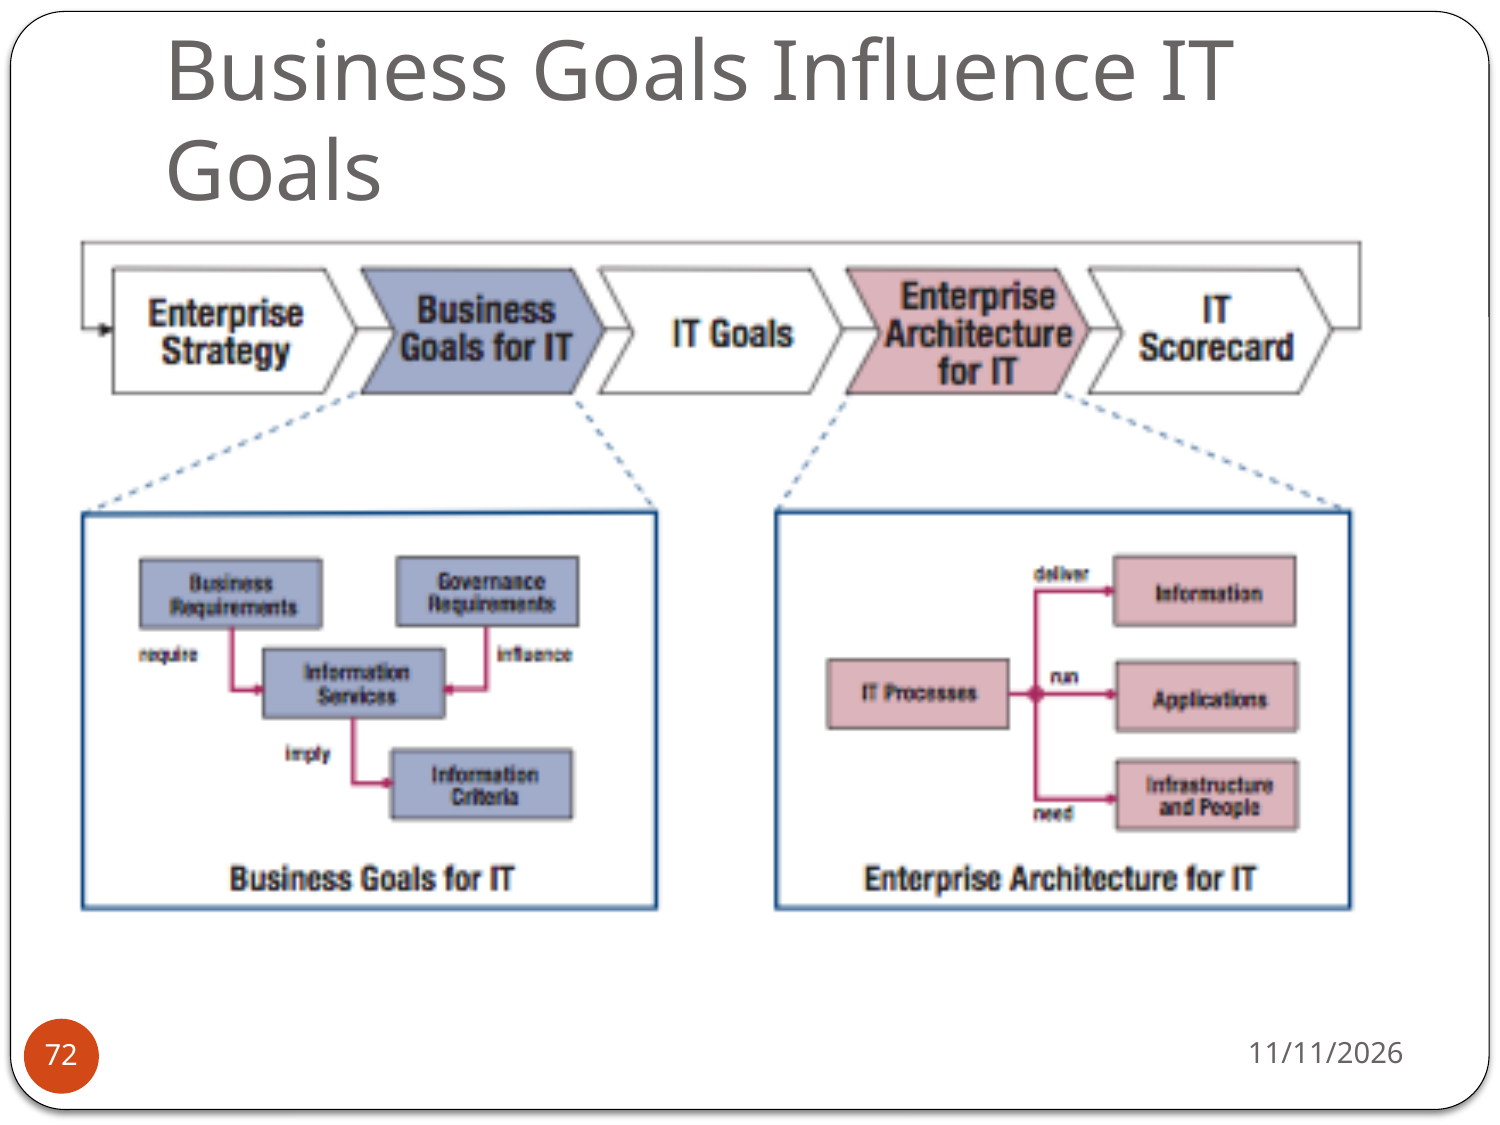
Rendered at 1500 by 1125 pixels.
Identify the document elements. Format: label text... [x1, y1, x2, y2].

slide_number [1012, 1015, 1419, 1094]
picture [64, 232, 1373, 926]
slide_number 72 [23, 1018, 99, 1094]
title Business Goals Influence IT Goals [150, 45, 1425, 233]
